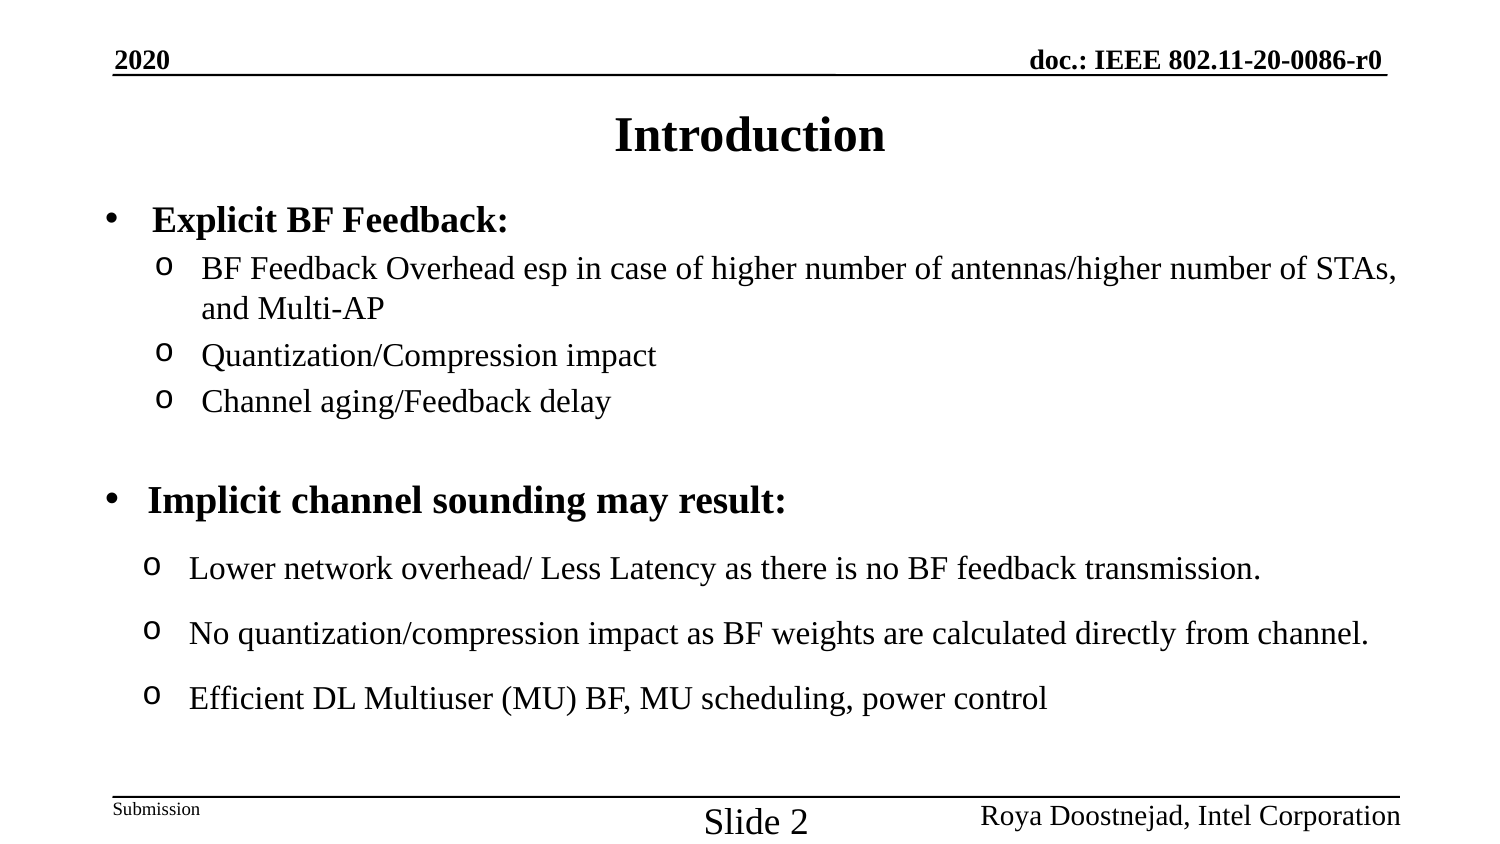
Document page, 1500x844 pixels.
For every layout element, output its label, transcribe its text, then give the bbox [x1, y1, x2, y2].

slide_number 2020 [114, 40, 223, 75]
footer Roya Doostnejad, Intel Corporation [979, 796, 1402, 832]
list Explicit BF Feedback: BF Feedback Overhead esp in case of higher number of antennas/higher number of STAs, and Multi-AP Quantization/Compression impact Channel aging/Feedback delay Implicit channel sounding may result: Lower network overhead/ Less Latency as there is no BF feedback transmission. No quantization/compression impact as BF weights are calculated directly from channel. Efficient DL Multiuser (MU) BF, MU scheduling, power control [90, 186, 1434, 797]
slide_number Slide 2 [690, 796, 822, 843]
title Introduction [112, 84, 1388, 178]
